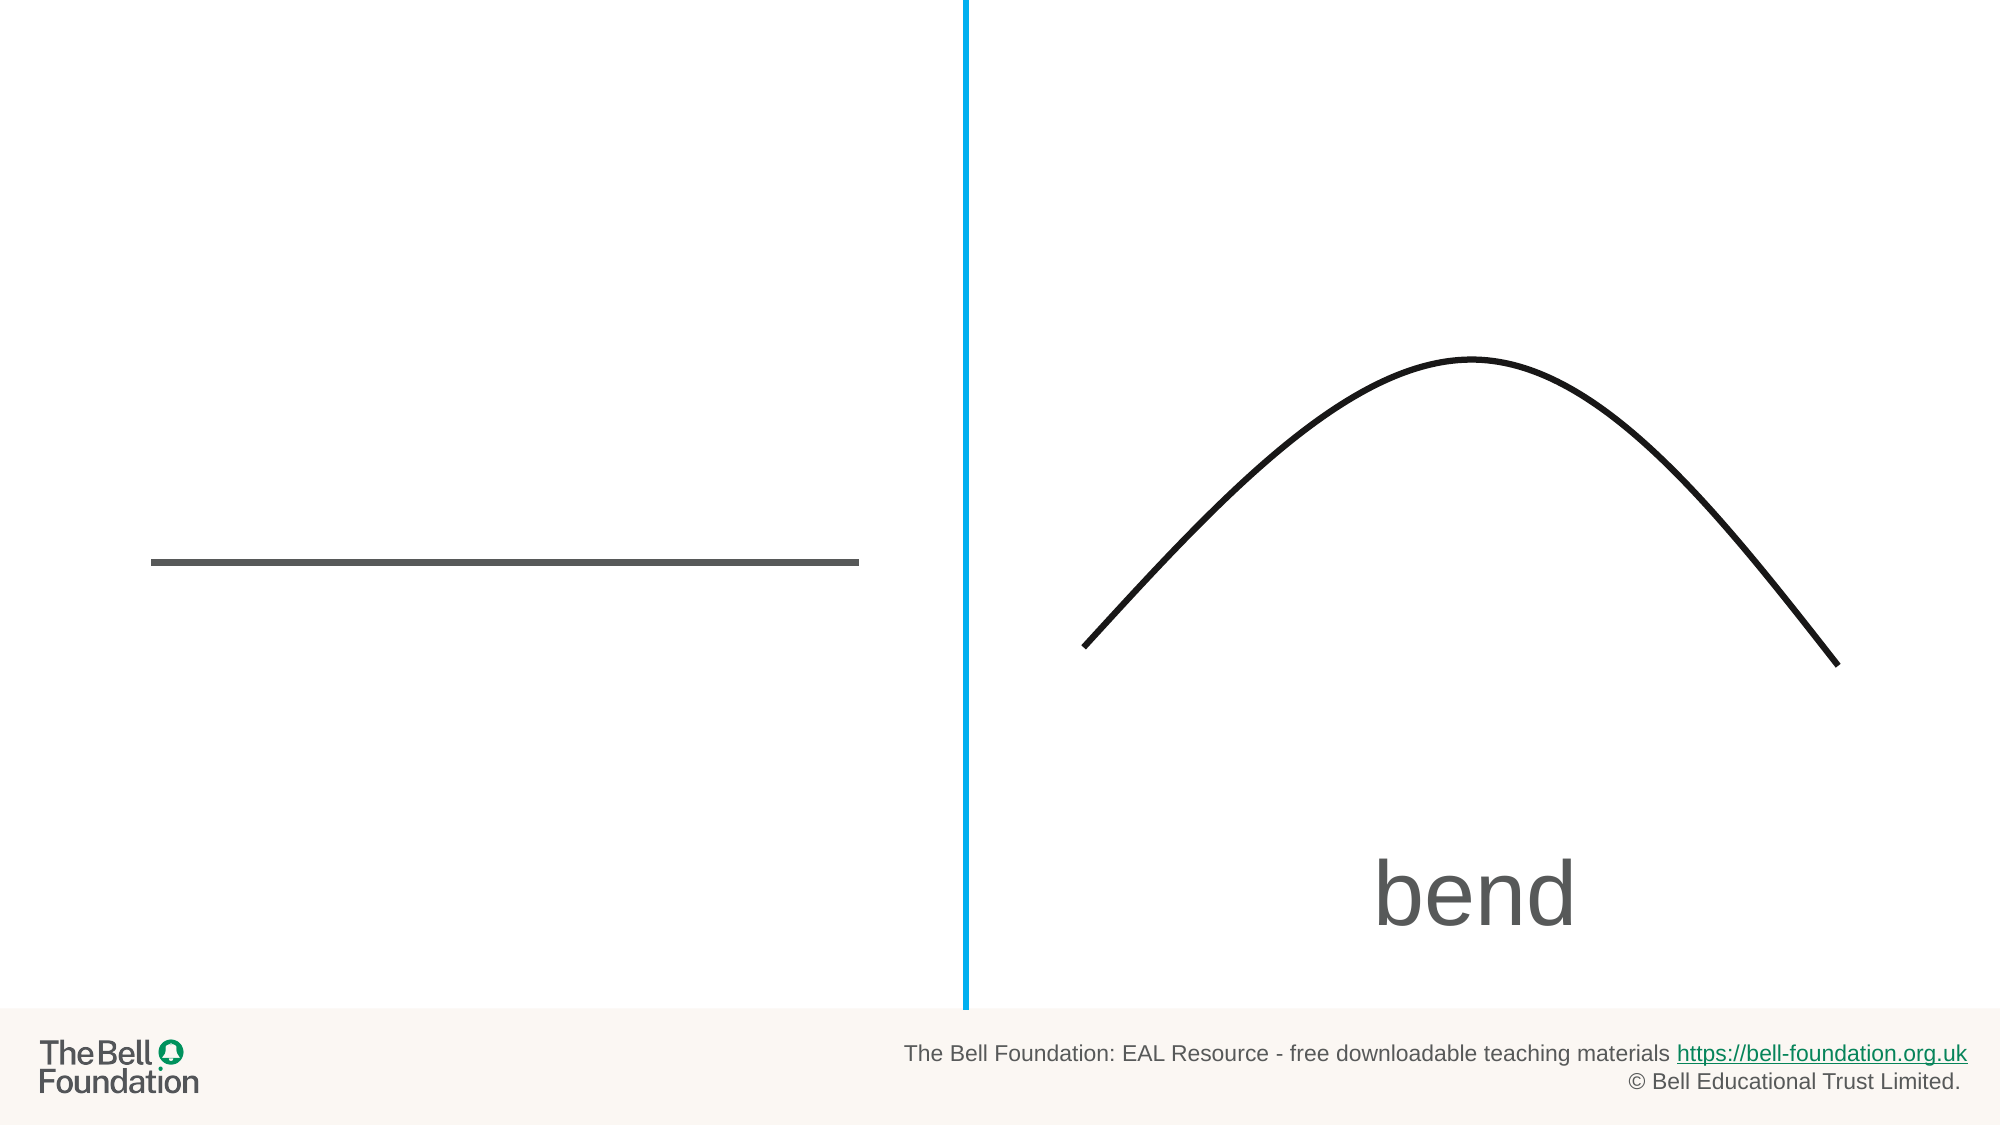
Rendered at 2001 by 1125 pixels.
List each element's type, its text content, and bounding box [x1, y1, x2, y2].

text_box [1082, 358, 1840, 667]
text_box bend [980, 826, 1972, 951]
picture [30, 1028, 203, 1105]
